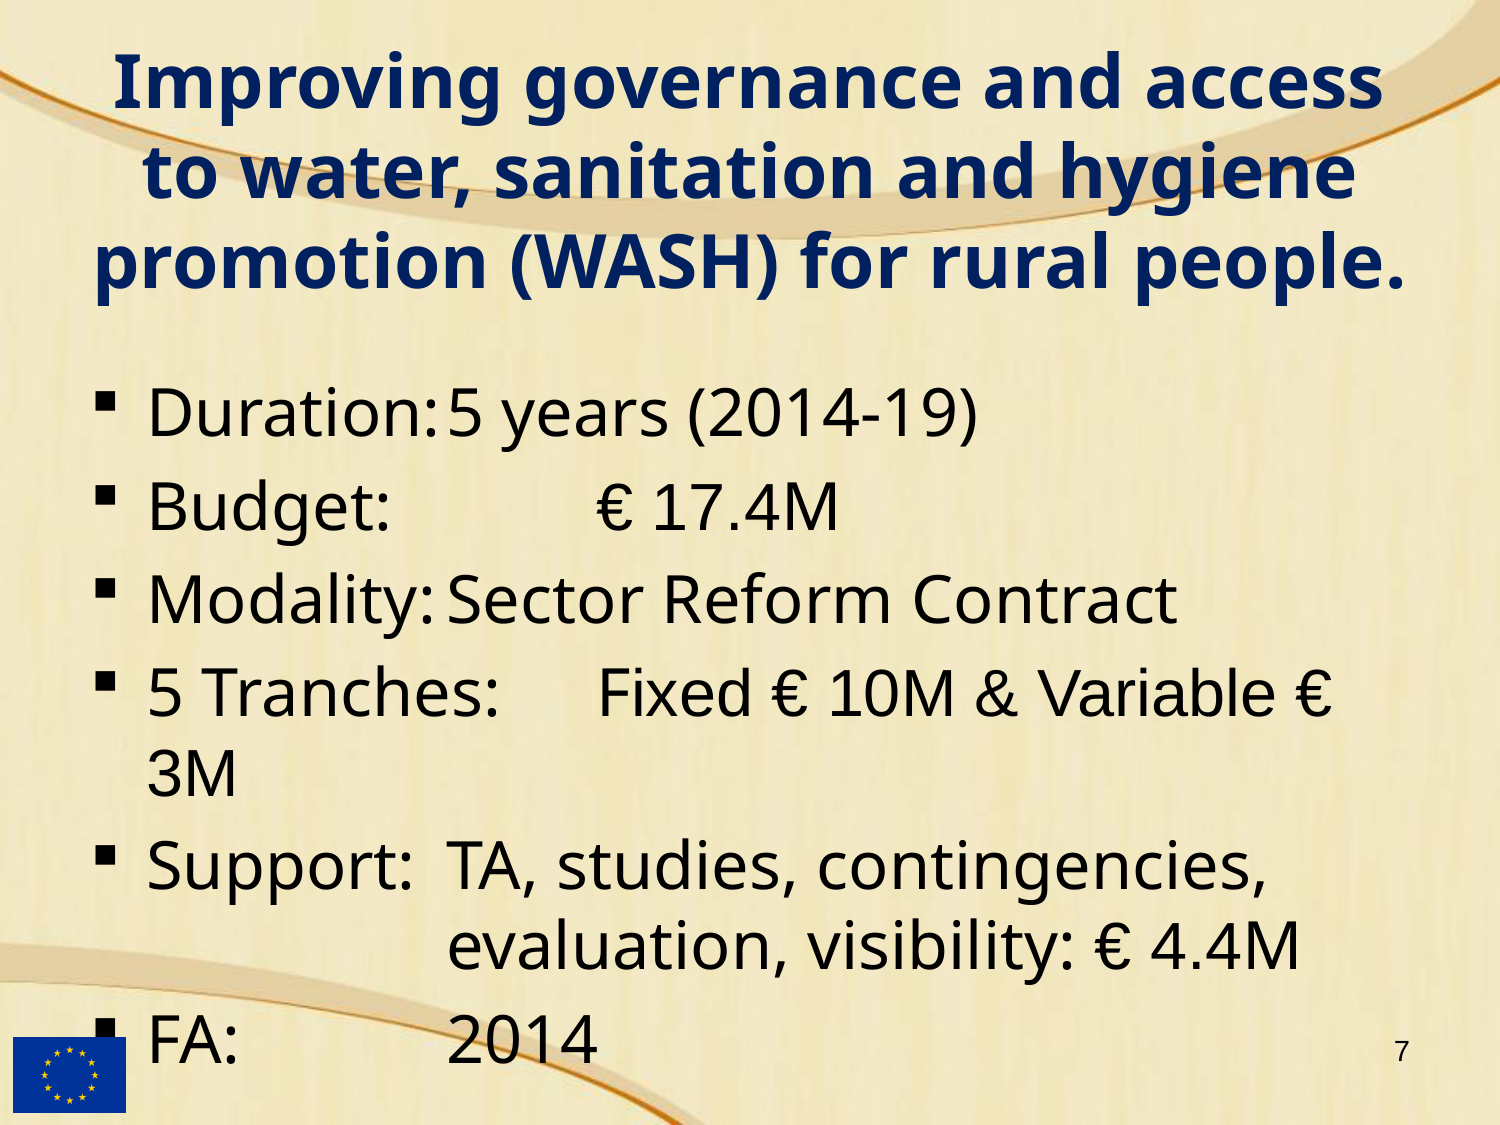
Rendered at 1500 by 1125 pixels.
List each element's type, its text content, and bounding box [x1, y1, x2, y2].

list Duration: 5 years (2014-19) Budget: € 17.4M Modality: Sector Reform Contract 5 Tranches: Fixed € 10M & Variable € 3M Support: TA, studies, contingencies, evaluation, visibility: € 4.4M FA: 2014 [74, 362, 1426, 1006]
slide_number 7 [1074, 1024, 1426, 1103]
picture [0, 0, 1500, 1125]
title Improving governance and access to water, sanitation and hygiene promotion (WASH) for rural people. [49, 74, 1451, 263]
